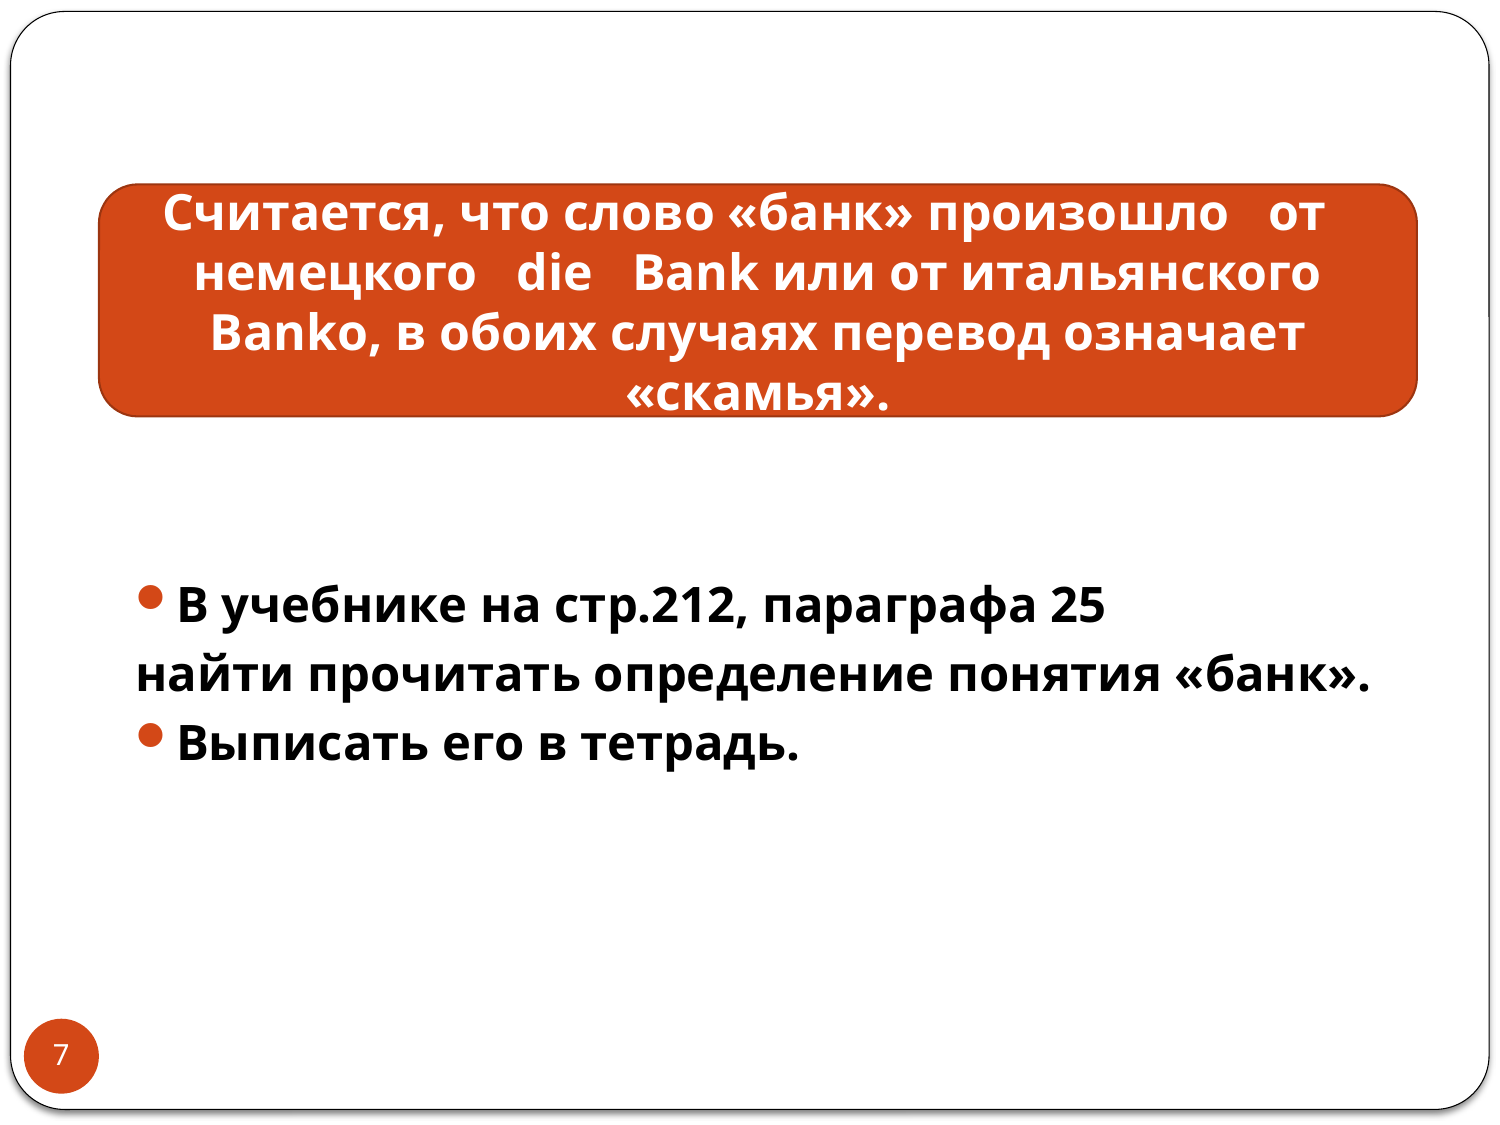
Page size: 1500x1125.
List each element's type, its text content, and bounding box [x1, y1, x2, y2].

slide_number 7 [23, 1018, 99, 1094]
text_box Считается, что слово «банк» произошло от немецкого die Ваnk или от итальянского Ваnko, в обоих случаях перевод означает «скамья». [97, 183, 1418, 418]
list В учебнике на стр.212, параграфа 25 найти прочитать определение понятия «банк». Выписать его в тетрадь. [120, 566, 1396, 799]
